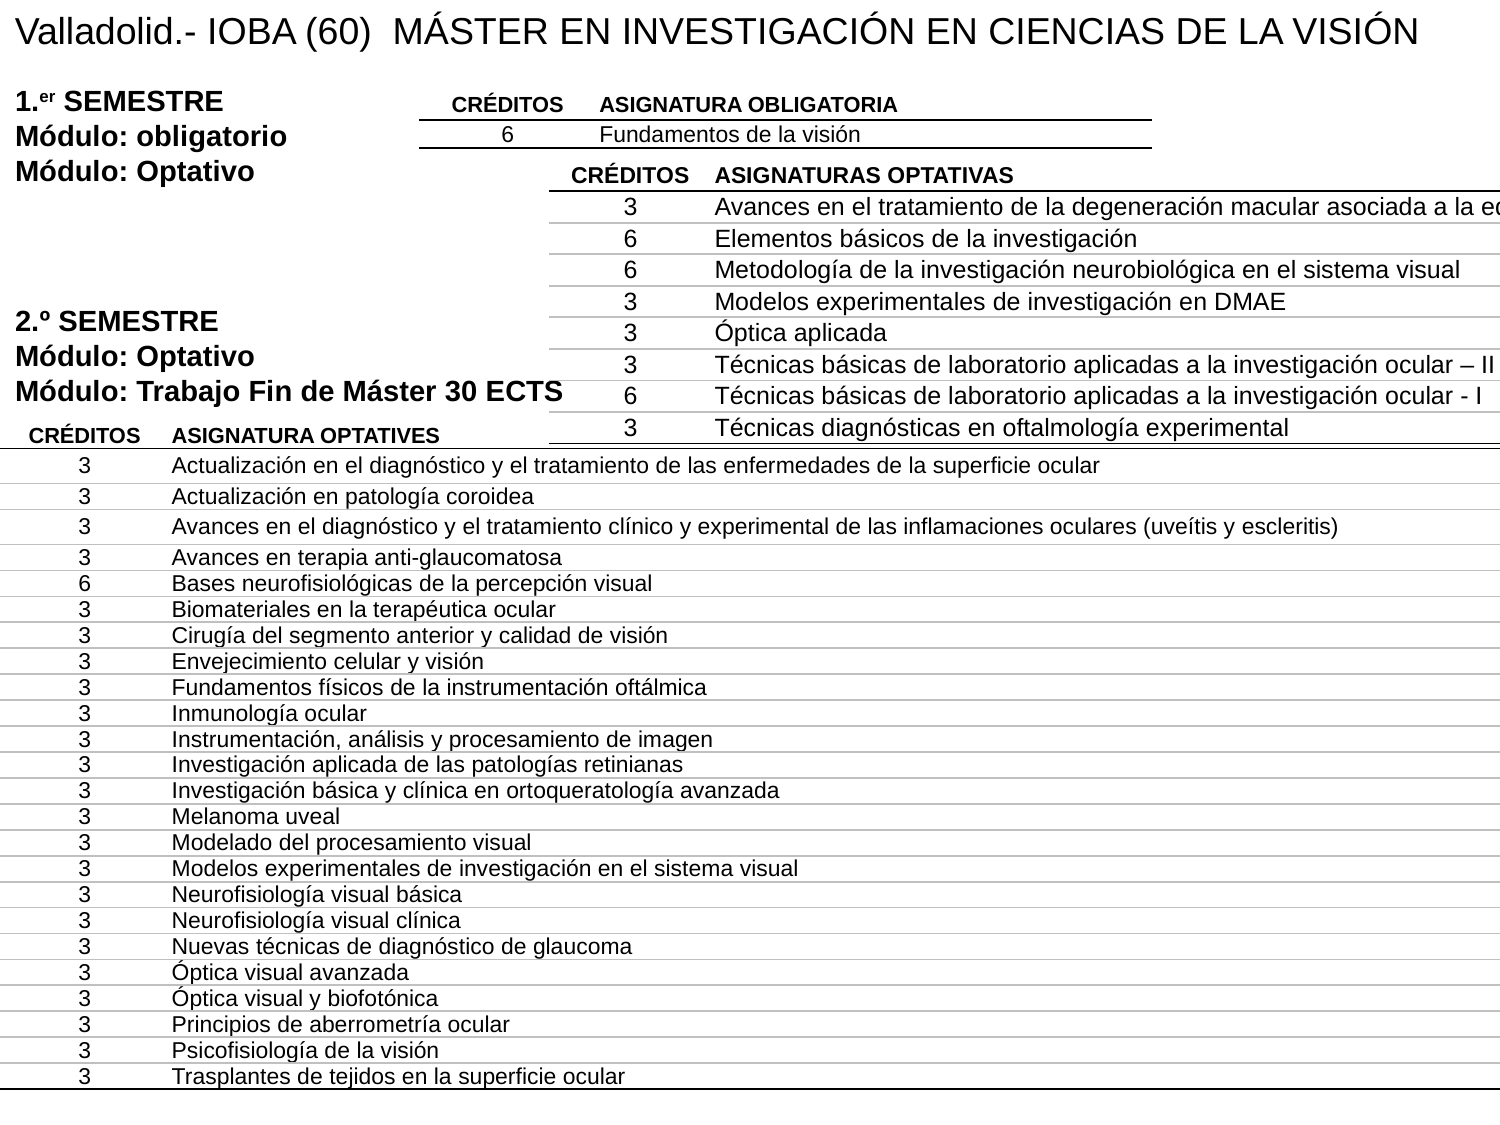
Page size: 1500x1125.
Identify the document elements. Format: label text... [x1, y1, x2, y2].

table_cell Técnicas básicas de laboratorio aplicadas a la investigación ocular – II [712, 350, 1500, 380]
table_header ASIGNATURA OPTATIVES [169, 423, 1500, 448]
table_cell Actualización en patología coroidea [169, 484, 1500, 509]
table_header Créditos [549, 161, 712, 190]
text_box Valladolid.- IOBA (60) MÁSTER EN INVESTIGACIÓN EN CIENCIAS DE LA VISIÓN [0, 0, 1500, 60]
table_cell 3 [0, 649, 169, 673]
table_cell 3 [0, 1038, 169, 1062]
table_cell 3 [549, 350, 712, 380]
table_cell 3 [0, 484, 169, 509]
table_cell Investigación básica y clínica en ortoqueratología avanzada [169, 779, 1500, 803]
table_cell Fundamentos físicos de la instrumentación oftálmica [169, 675, 1500, 699]
table_cell 3 [549, 192, 712, 222]
table_cell 3 [0, 805, 169, 829]
table_cell Avances en el diagnóstico y el tratamiento clínico y experimental de las inflamaciones oculares (uveítis y escleritis) [169, 510, 1500, 544]
table_cell Actualización en el diagnóstico y el tratamiento de las enfermedades de la superficie ocular [169, 449, 1500, 483]
table_cell 3 [0, 857, 169, 881]
table_cell 6 [419, 121, 596, 147]
table_cell 3 [0, 675, 169, 699]
table_cell Bases neurofisiológicas de la percepción visual [169, 571, 1500, 596]
table_cell Nuevas técnicas de diagnóstico de glaucoma [169, 934, 1500, 959]
table_cell Instrumentación, análisis y procesamiento de imagen [169, 727, 1500, 751]
table_cell Óptica visual avanzada [169, 960, 1500, 984]
table_cell Neurofisiología visual básica [169, 883, 1500, 907]
table_cell 3 [0, 1012, 169, 1036]
table_cell Cirugía del segmento anterior y calidad de visión [169, 623, 1500, 647]
table_cell Óptica visual y biofotónica [169, 986, 1500, 1010]
table_cell Modelado del procesamiento visual [169, 831, 1500, 855]
table_cell Envejecimiento celular y visión [169, 649, 1500, 673]
table_cell 3 [0, 449, 169, 483]
table_cell Técnicas básicas de laboratorio aplicadas a la investigación ocular - I [712, 381, 1500, 411]
table_cell Modelos experimentales de investigación en el sistema visual [169, 857, 1500, 881]
table_cell Psicofisiología de la visión [169, 1038, 1500, 1062]
table_cell 6 [0, 571, 169, 596]
table_cell Elementos básicos de la investigación [712, 224, 1500, 253]
table_cell 3 [0, 831, 169, 855]
table_cell Metodología de la investigación neurobiológica en el sistema visual [712, 255, 1500, 285]
table_cell 3 [0, 934, 169, 959]
table_cell 3 [549, 413, 712, 443]
table_cell 3 [0, 727, 169, 751]
table_cell Biomateriales en la terapéutica ocular [169, 597, 1500, 621]
table_cell Inmunología ocular [169, 701, 1500, 725]
table_header ASIGNATURA OBLIGATORIA [596, 90, 1152, 119]
table_cell 3 [0, 779, 169, 803]
table_cell Técnicas diagnósticas en oftalmología experimental [712, 413, 1500, 443]
table_cell Trasplantes de tejidos en la superficie ocular [169, 1064, 1500, 1088]
table_cell 6 [549, 381, 712, 411]
table_cell 6 [549, 224, 712, 253]
table_cell 3 [0, 623, 169, 647]
table_cell 3 [549, 287, 712, 316]
table_cell 3 [0, 545, 169, 570]
table_cell Principios de aberrometría ocular [169, 1012, 1500, 1036]
table_cell Óptica aplicada [712, 318, 1500, 348]
table_cell 3 [0, 908, 169, 933]
table_cell Neurofisiología visual clínica [169, 908, 1500, 933]
table_cell 3 [549, 318, 712, 348]
table_cell 3 [0, 753, 169, 777]
table_cell 3 [0, 1064, 169, 1088]
table_cell Investigación aplicada de las patologías retinianas [169, 753, 1500, 777]
table_header ASIGNATURAS OPTATIVAS [712, 161, 1500, 190]
table_header Créditos [419, 90, 596, 119]
table_cell 3 [0, 510, 169, 544]
table_cell 3 [0, 986, 169, 1010]
text_box 1.er SEMESTRE Módulo: obligatorio Módulo: Optativo 2.º SEMESTRE Módulo: Optativo Módulo: Trabajo Fin de Máster 30 ECTS [0, 74, 620, 407]
table_cell 3 [0, 701, 169, 725]
table_cell 6 [549, 255, 712, 285]
table_cell Fundamentos de la visión [596, 121, 1152, 147]
table_cell Avances en el tratamiento de la degeneración macular asociada a la edad [712, 192, 1500, 222]
table_cell Avances en terapia anti-glaucomatosa [169, 545, 1500, 570]
table_header Créditos [0, 423, 169, 448]
table_cell 3 [0, 960, 169, 984]
table_cell Modelos experimentales de investigación en DMAE [712, 287, 1500, 316]
table_cell 3 [0, 597, 169, 621]
table_cell Melanoma uveal [169, 805, 1500, 829]
table_cell 3 [0, 883, 169, 907]
